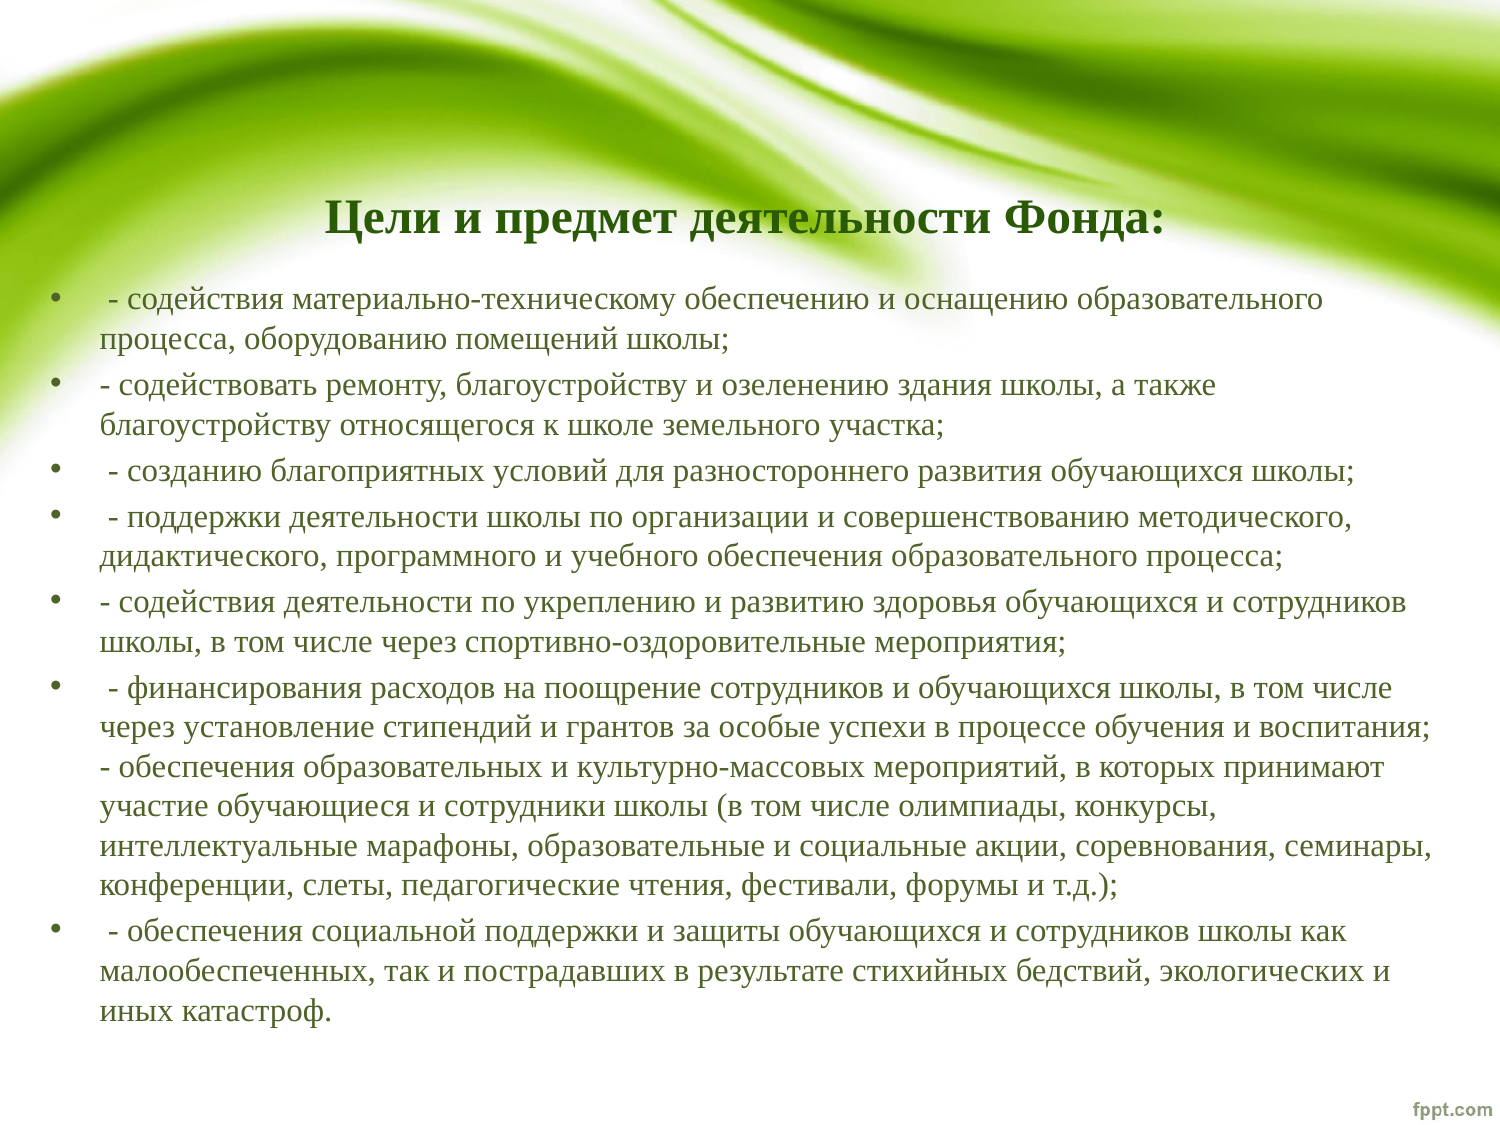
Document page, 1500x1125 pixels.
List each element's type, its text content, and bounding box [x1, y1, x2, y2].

list - содействия материально-техническому обеспечению и оснащению образовательного процесса, оборудованию помещений школы; - содействовать ремонту, благоустройству и озеленению здания школы, а также благоустройству относящегося к школе земельного участка; - созданию благоприятных условий для разностороннего развития обучающихся школы; - поддержки деятельности школы по организации и совершенствованию методического, дидактического, программного и учебного обеспечения образовательного процесса; - содействия деятельности по укреплению и развитию здоровья обучающихся и сотрудников школы, в том числе через спортивно-оздоровительные мероприятия; - финансирования расходов на поощрение сотрудников и обучающихся школы, в том числе через установление стипендий и грантов за особые успехи в процессе обучения и воспитания; - обеспечения образовательных и культурно-массовых мероприятий, в которых принимают участие обучающиеся и сотрудники школы (в том числе олимпиады, конкурсы, интеллектуальные марафоны, образовательные и социальные акции, соревнования, семинары, конференции, слеты, педагогические чтения, фестивали, форумы и т.д.); - обеспечения социальной поддержки и защиты обучающихся и сотрудников школы как малообеспеченных, так и пострадавших в результате стихийных бедствий, экологических и иных катастроф. [35, 269, 1465, 1090]
picture [0, 0, 1500, 1125]
title Цели и предмет деятельности Фонда: [70, 175, 1421, 251]
